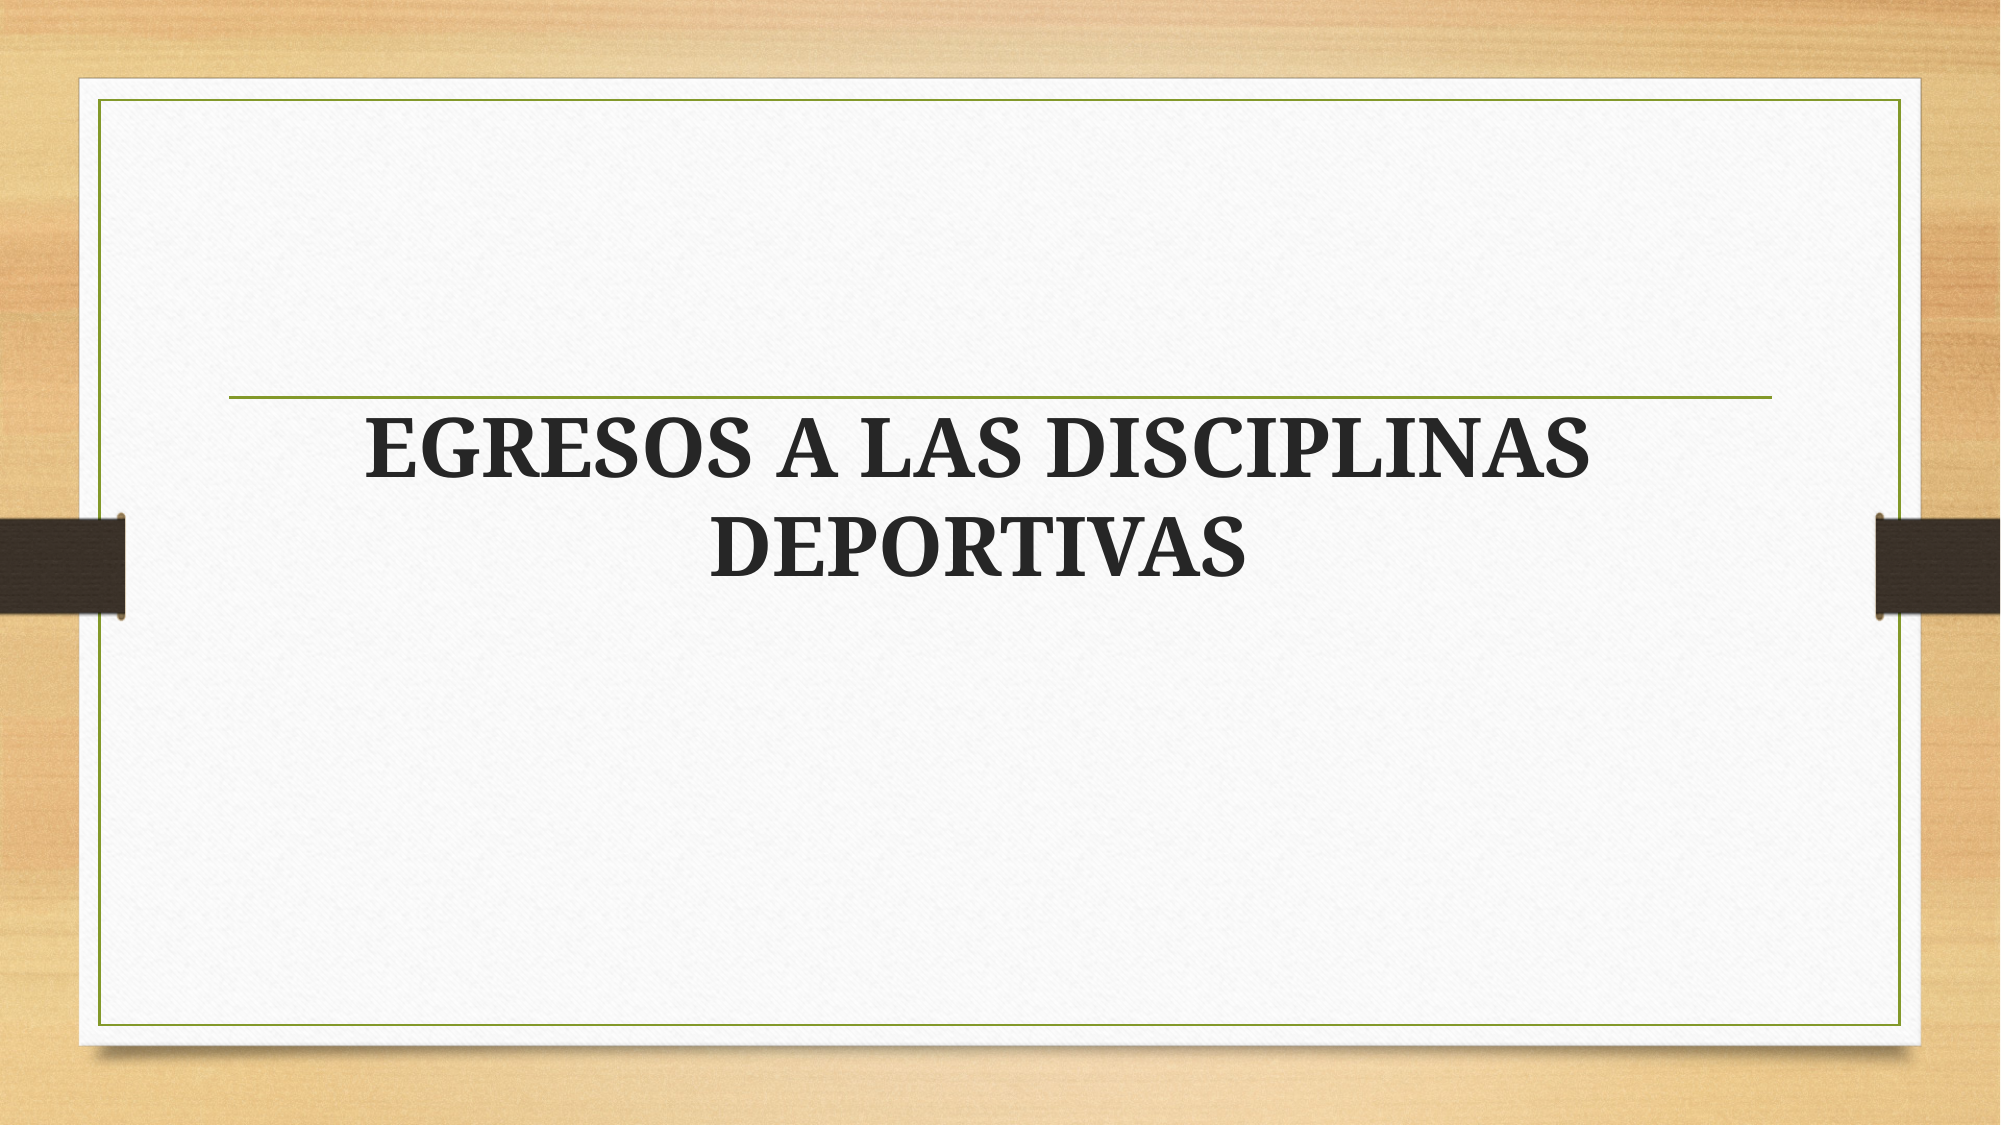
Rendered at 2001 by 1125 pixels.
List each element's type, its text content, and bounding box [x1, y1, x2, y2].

title EGRESOS A LAS DISCIPLINAS DEPORTIVAS [191, 387, 1767, 602]
picture [0, 0, 2001, 1125]
